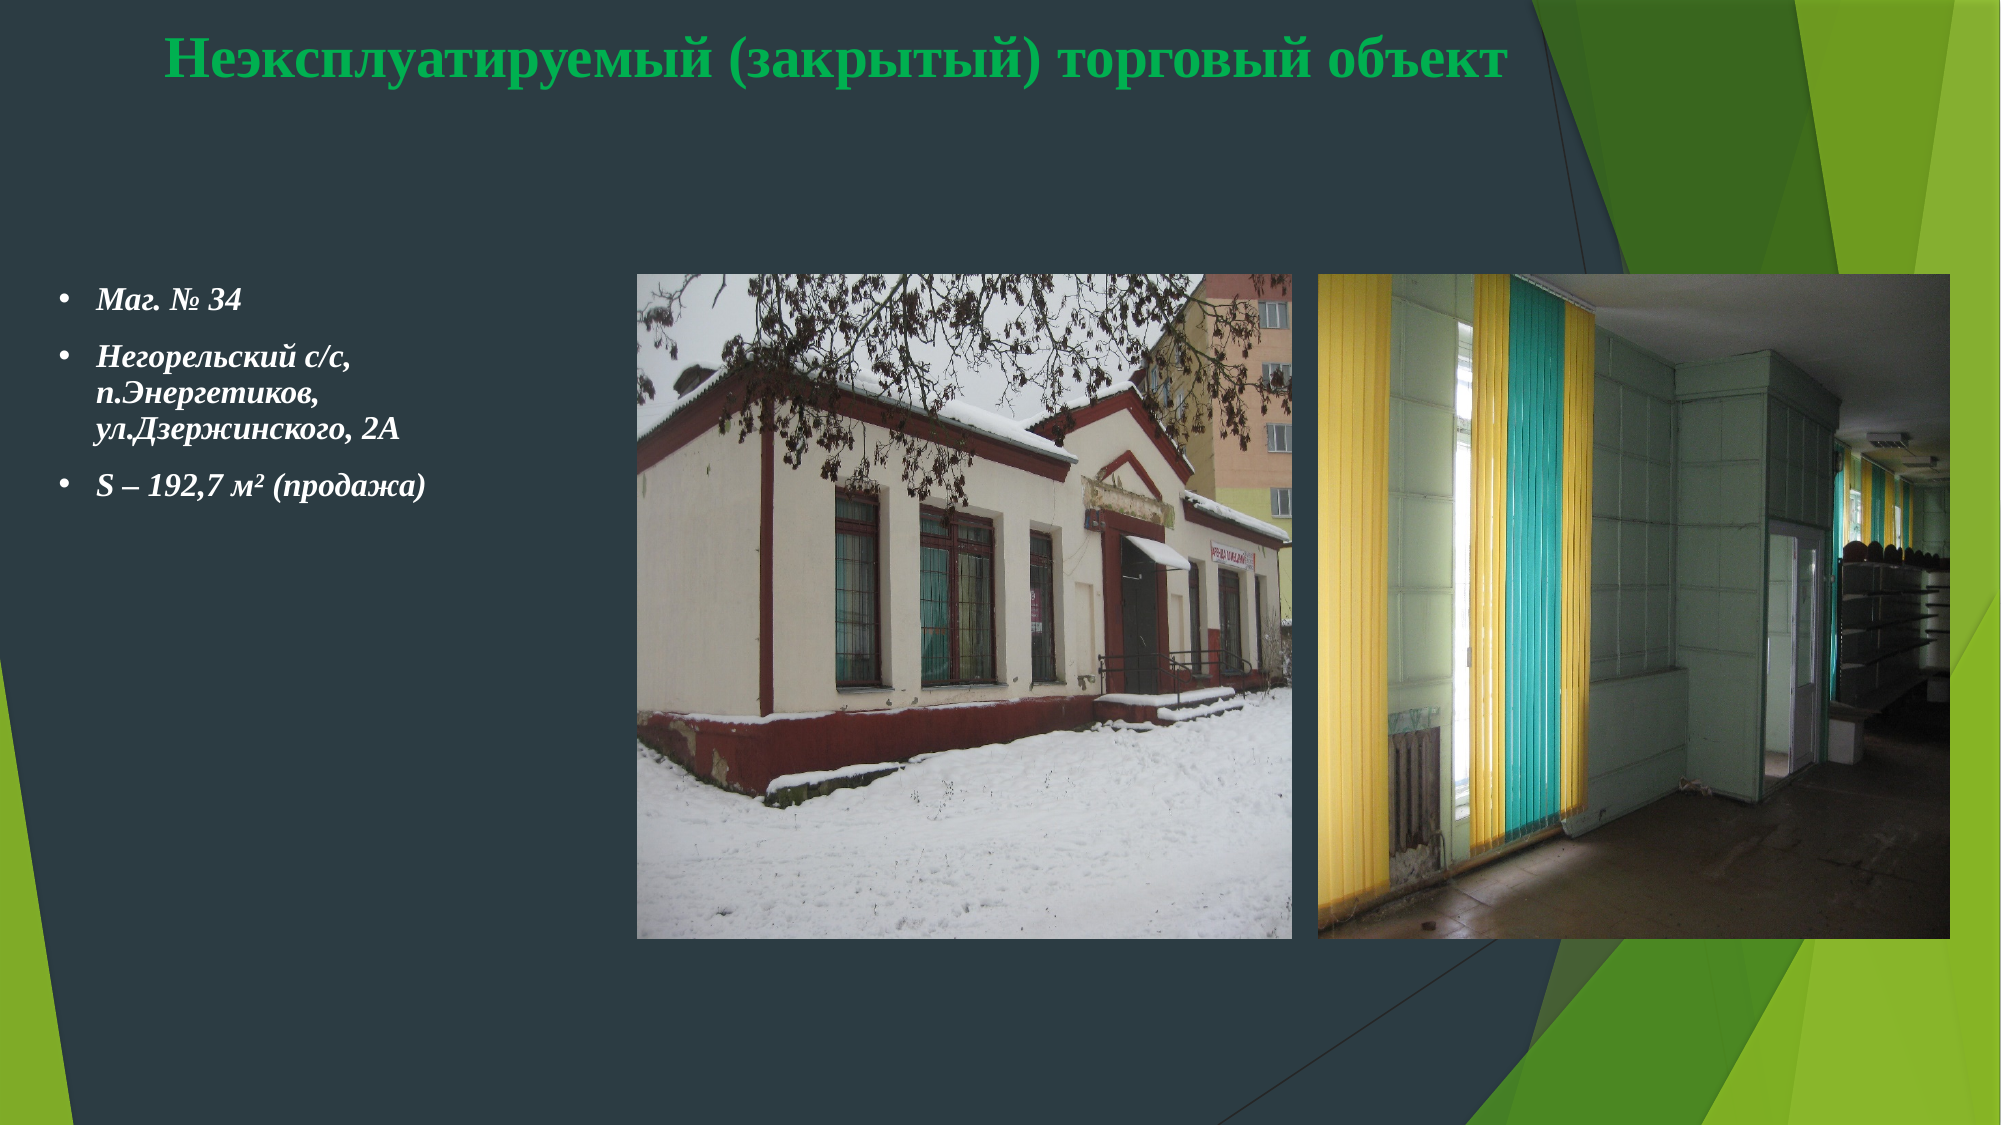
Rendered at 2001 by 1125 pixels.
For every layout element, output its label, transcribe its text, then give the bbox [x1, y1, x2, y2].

title Неэксплуатируемый (закрытый) торговый объект [137, 10, 1536, 201]
picture [636, 273, 1292, 940]
picture [1317, 273, 1951, 940]
text_box Маг. № 34 Негорельский с/с, п.Энергетиков, ул.Дзержинского, 2А S – 192,7 м² (продажа) [43, 274, 578, 861]
